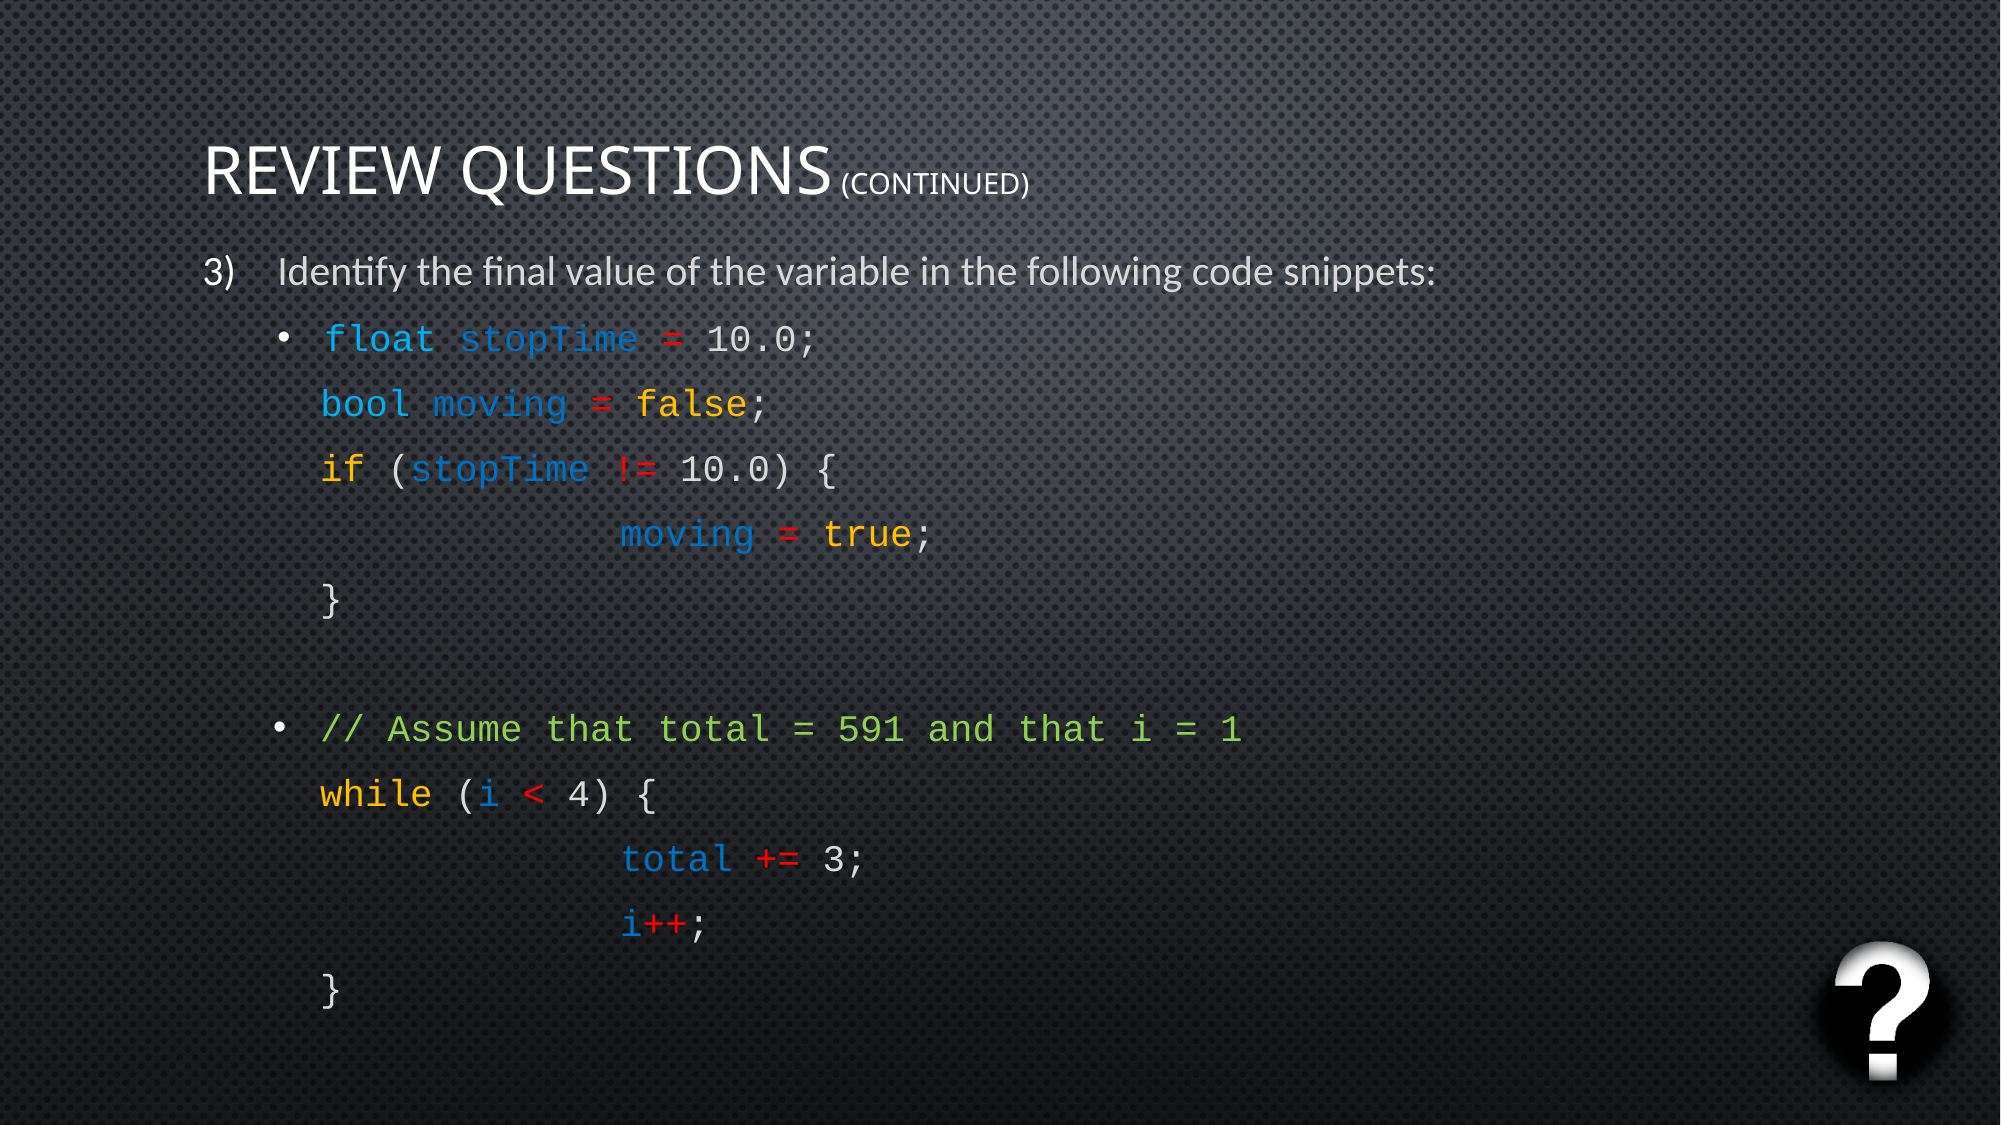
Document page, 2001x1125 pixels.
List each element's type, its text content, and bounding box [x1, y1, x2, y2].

title Review Questions (Continued) [187, 99, 1813, 236]
picture [1795, 921, 1974, 1100]
list Identify the final value of the variable in the following code snippets: float stopTime = 10.0; bool moving = false; if (stopTime != 10.0) { moving = true; } // Assume that total = 591 and that i = 1 while (i < 4) { total += 3; i++; } [187, 236, 1937, 1045]
